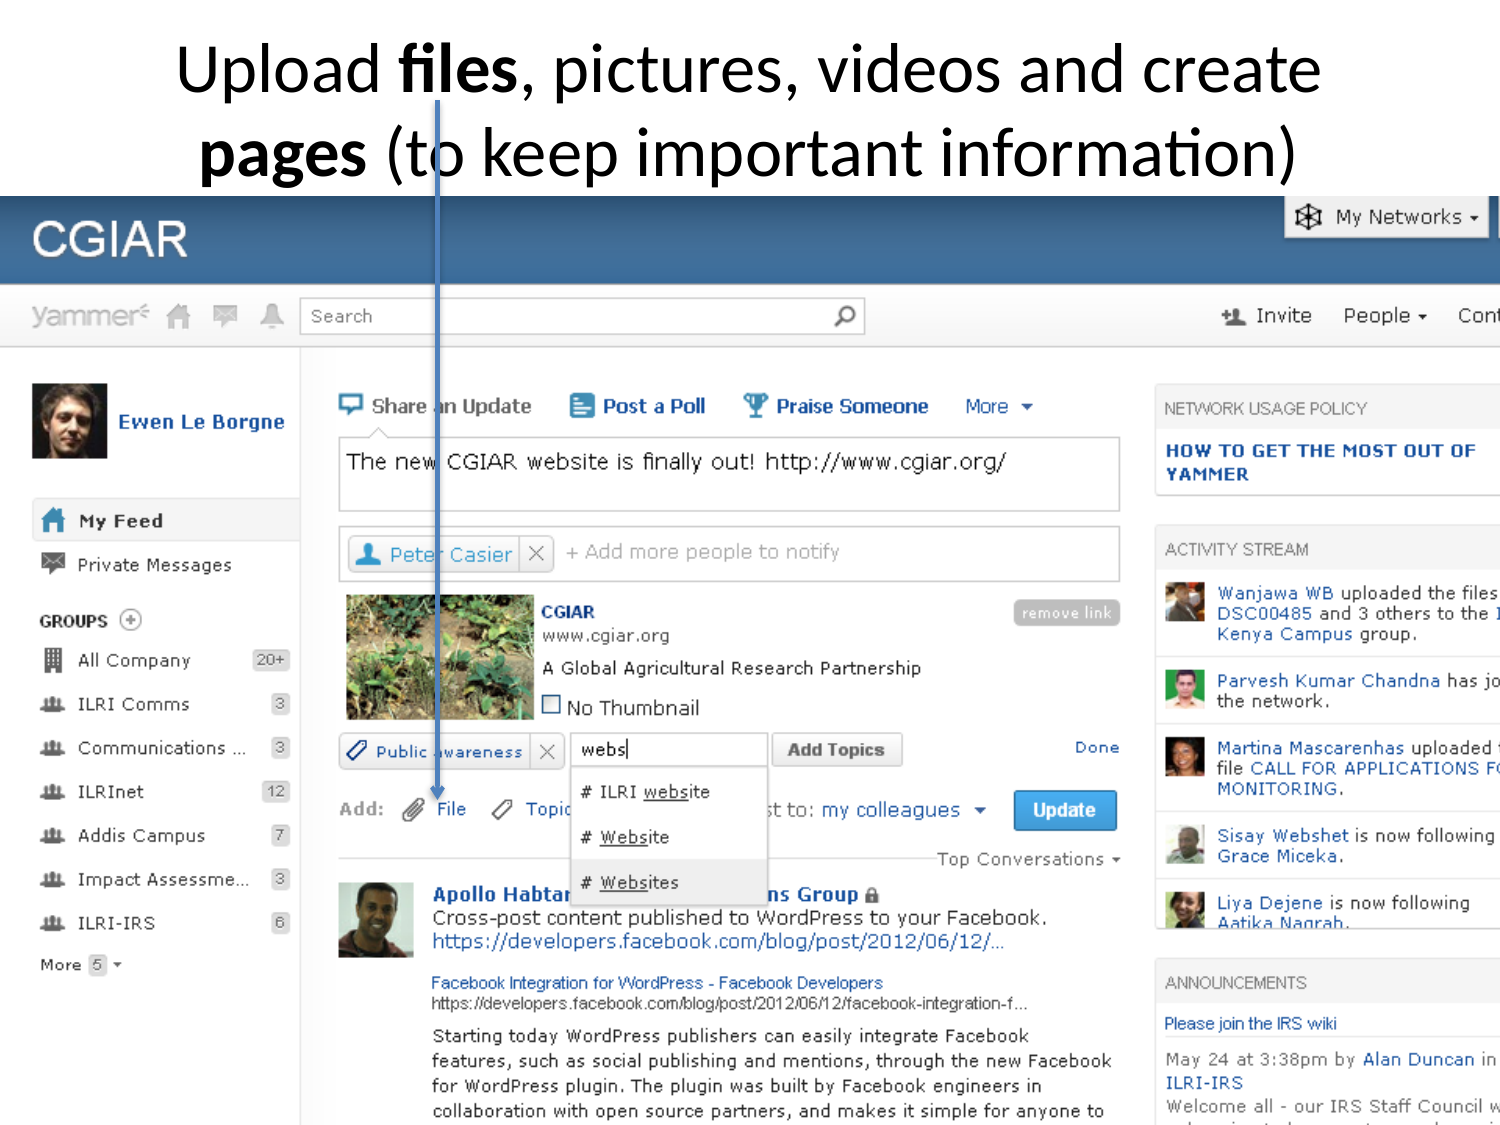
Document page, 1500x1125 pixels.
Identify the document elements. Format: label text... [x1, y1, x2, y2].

text_box Upload files, pictures, videos and create pages (to keep important information) [74, 12, 1425, 195]
picture [0, 196, 1500, 1125]
